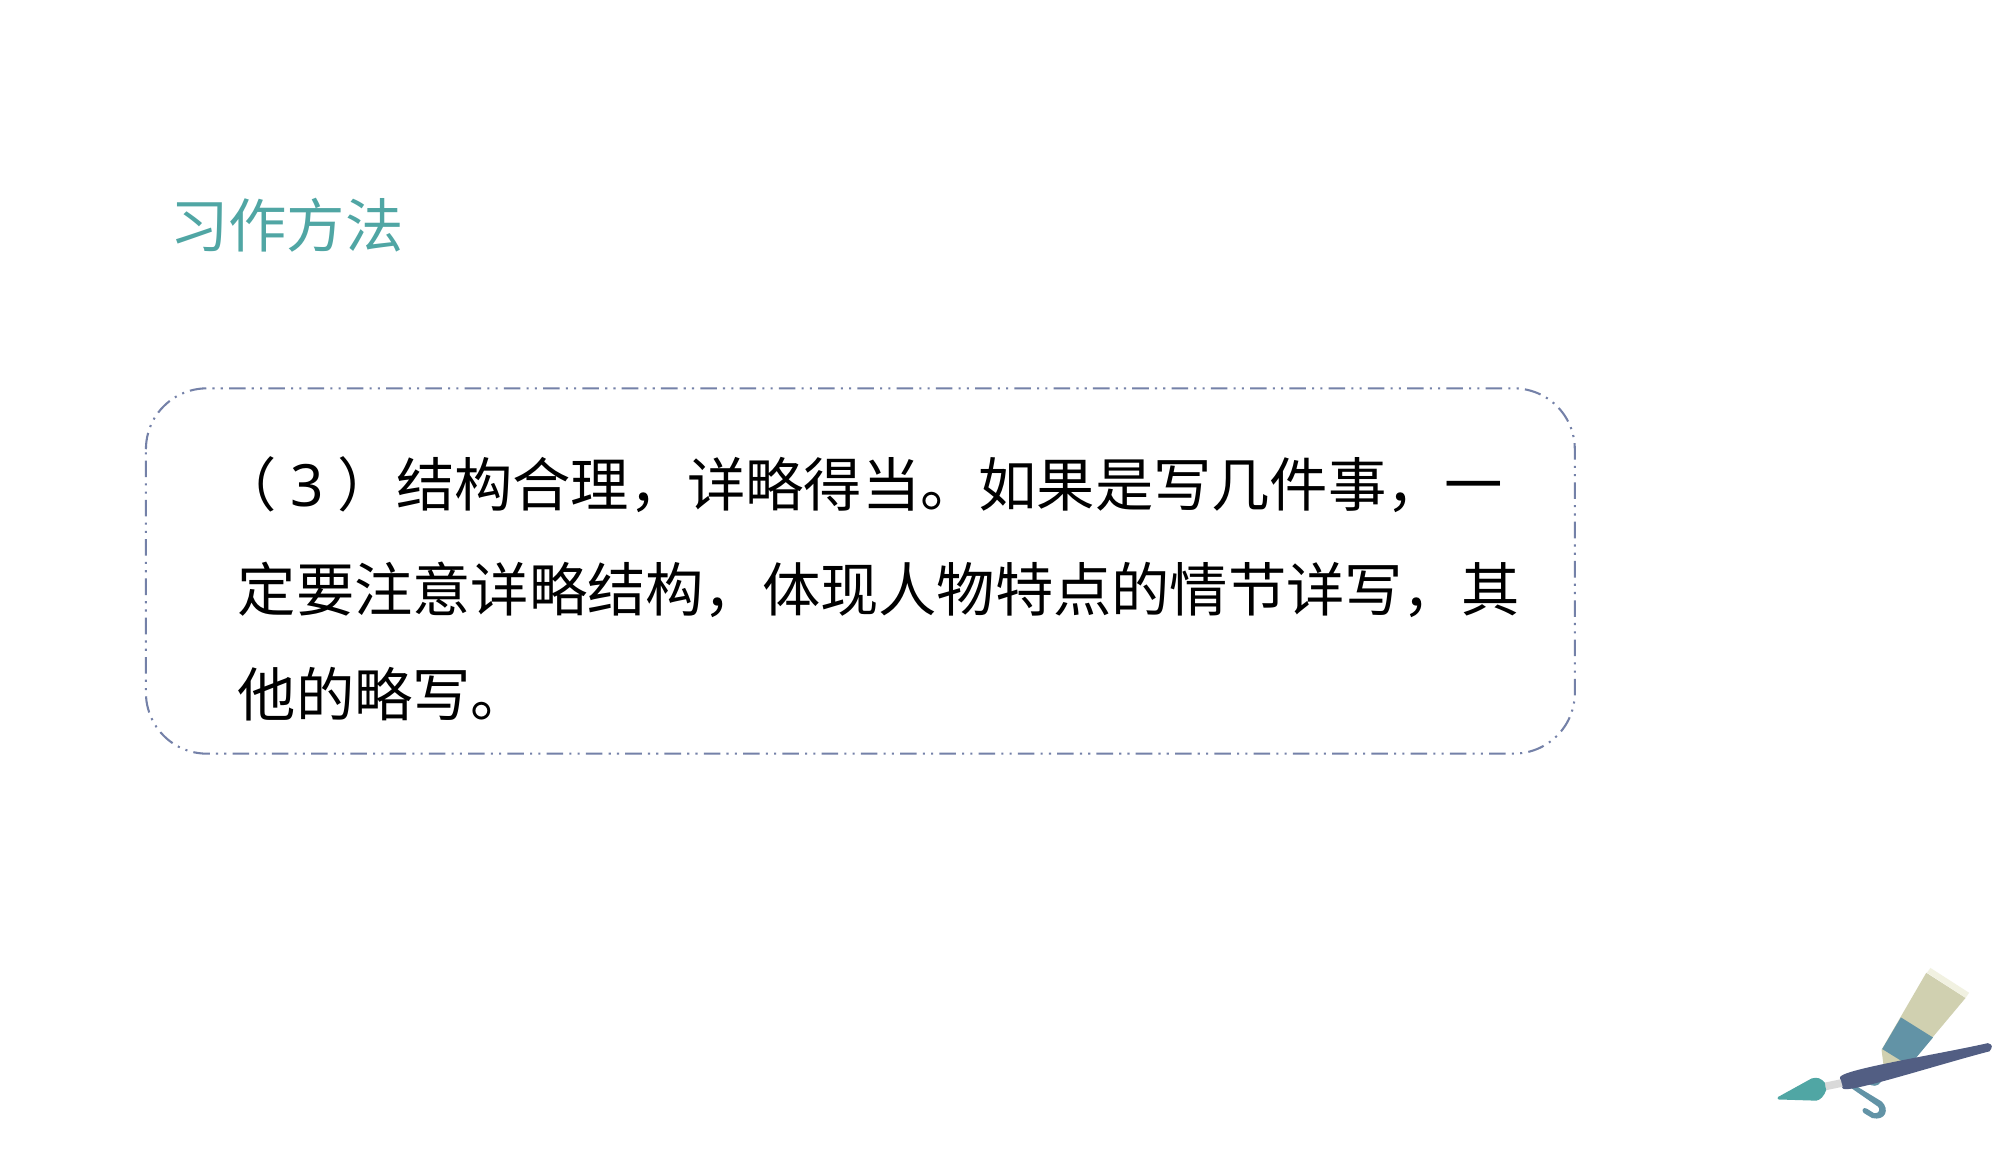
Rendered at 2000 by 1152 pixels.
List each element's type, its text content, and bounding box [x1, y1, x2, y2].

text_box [1811, 970, 1974, 1152]
text_box （3）结构合理，详略得当。如果是写几件事，一定要注意详略结构，体现人物特点的情节详写，其他的略写。 [144, 387, 1576, 755]
text_box 习作方法 [155, 146, 419, 267]
